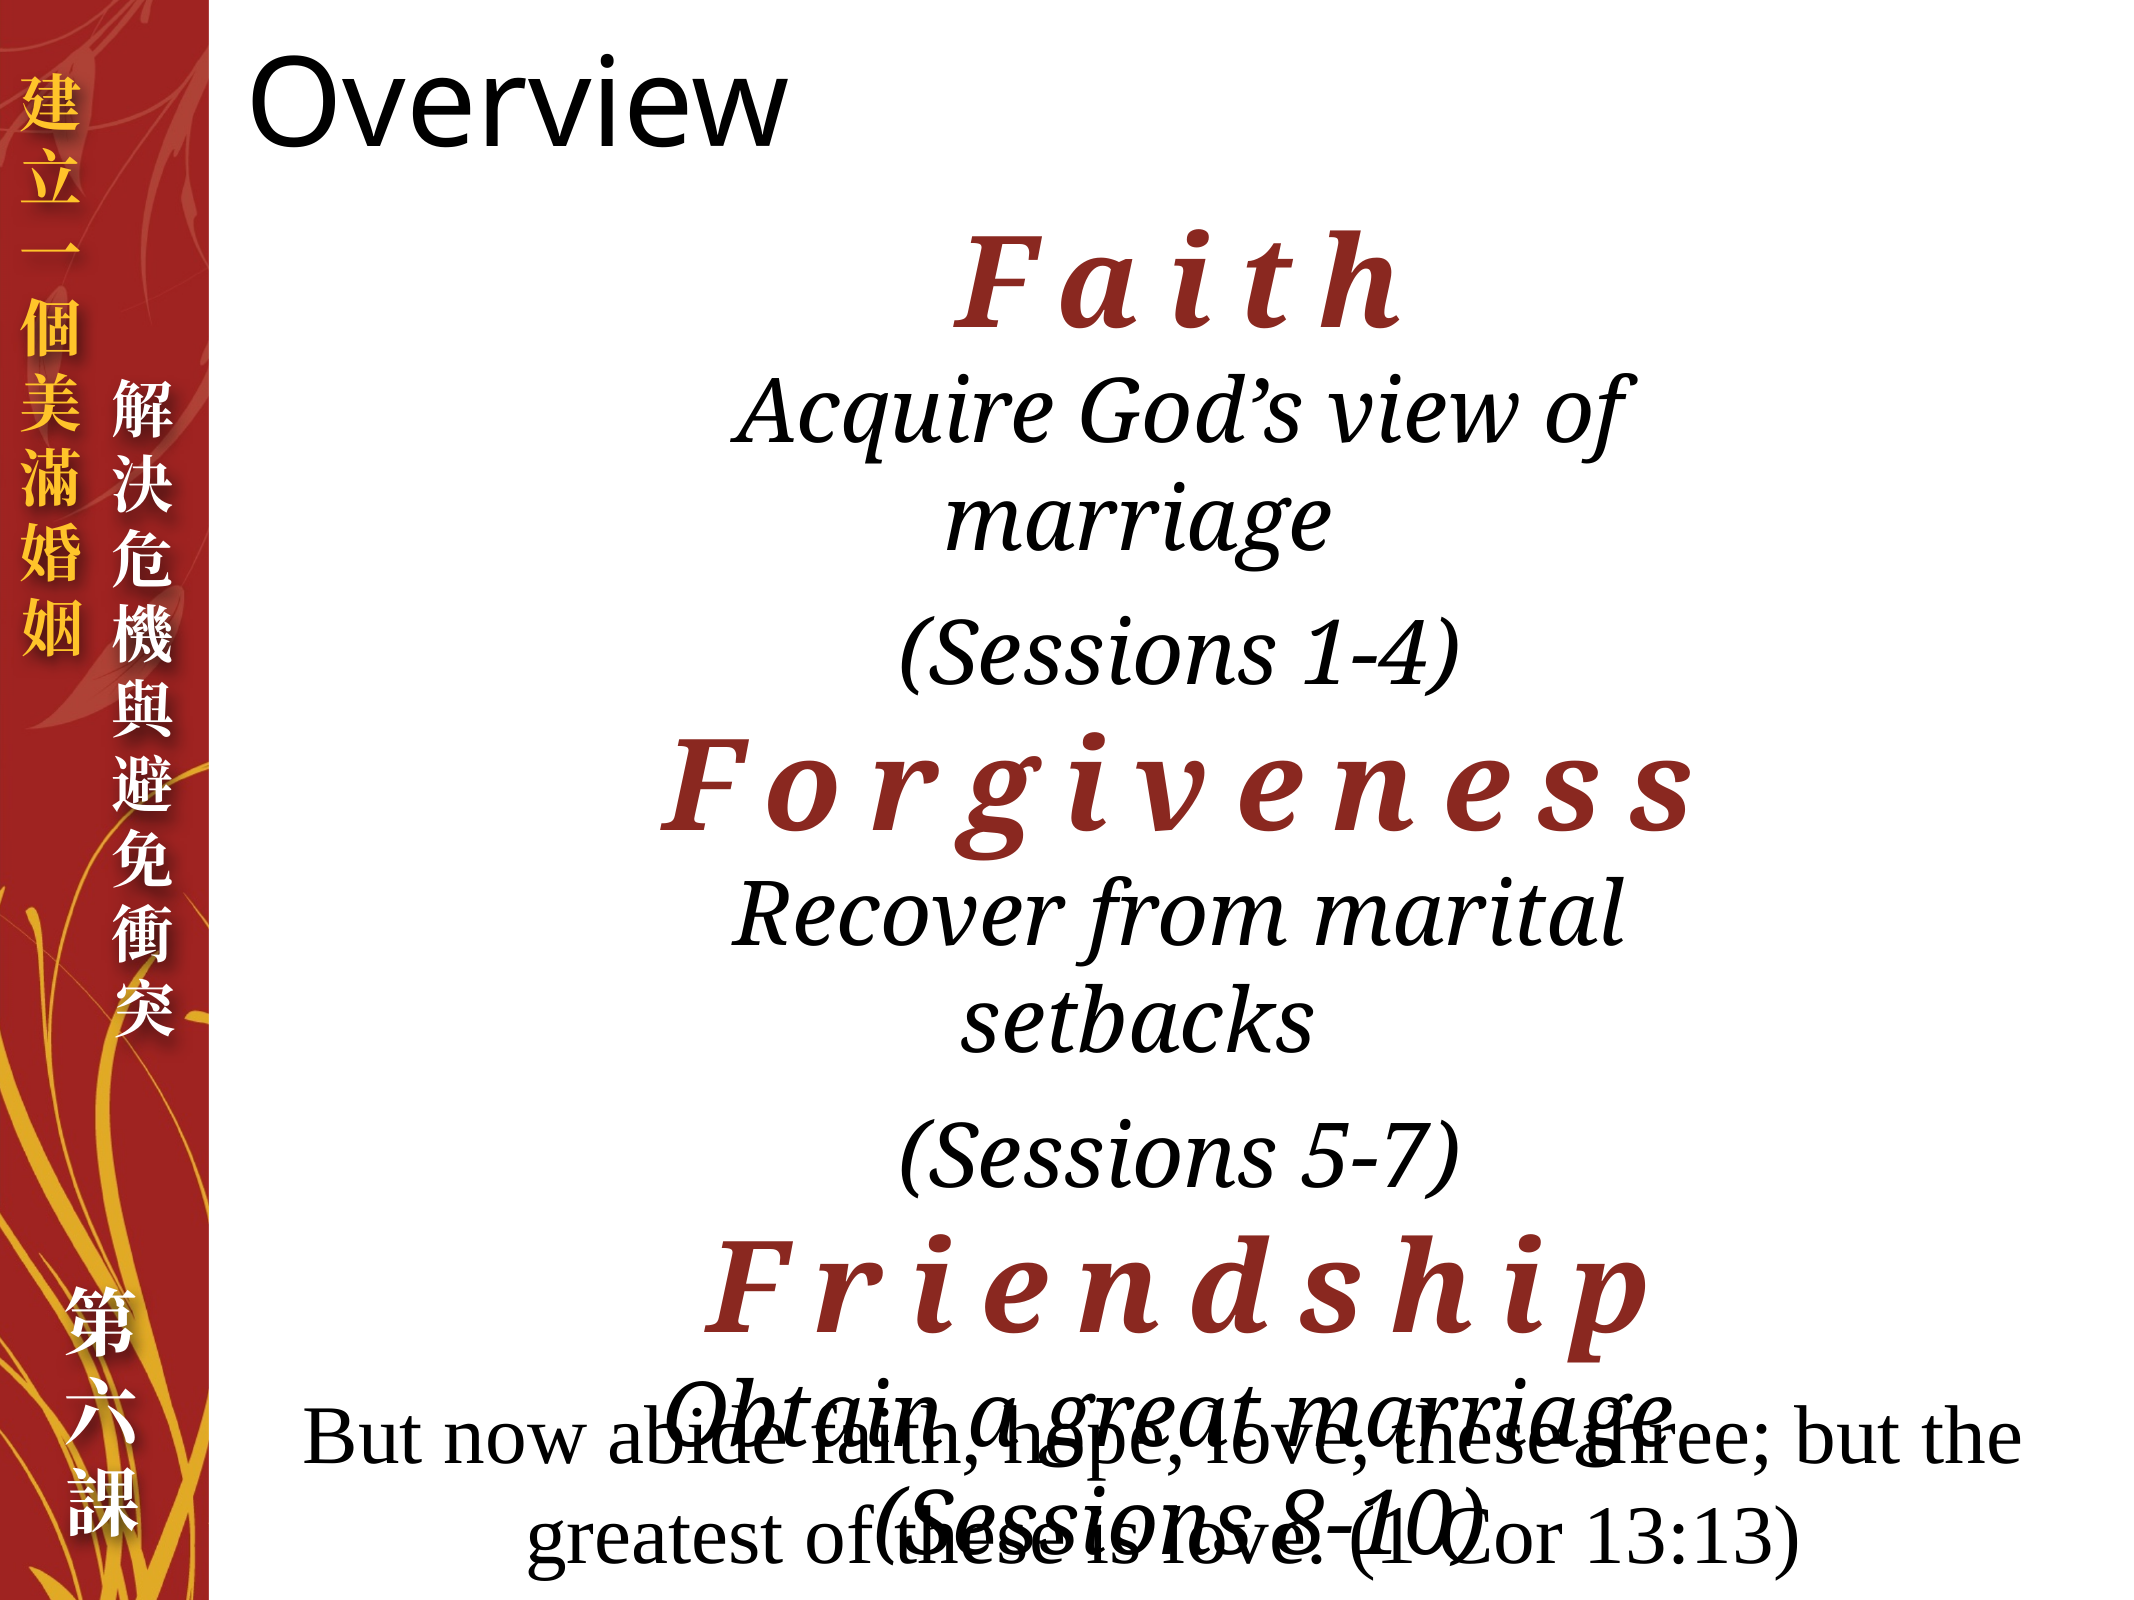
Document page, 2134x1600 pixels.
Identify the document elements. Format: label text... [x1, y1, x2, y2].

text_box Faith Acquire God’s view of marriage (Sessions 1-4) Forgiveness Recover from marital setbacks (Sessions 5-7) Friendship Obtain a great marriage (Sessions 8-10) [471, 192, 1820, 1366]
text_box Overview [236, 13, 799, 180]
picture [0, 0, 208, 1600]
text_box But now abide faith, hope, love, these three; but the greatest of these is love. (1 Cor 13:13) [243, 1371, 2085, 1589]
